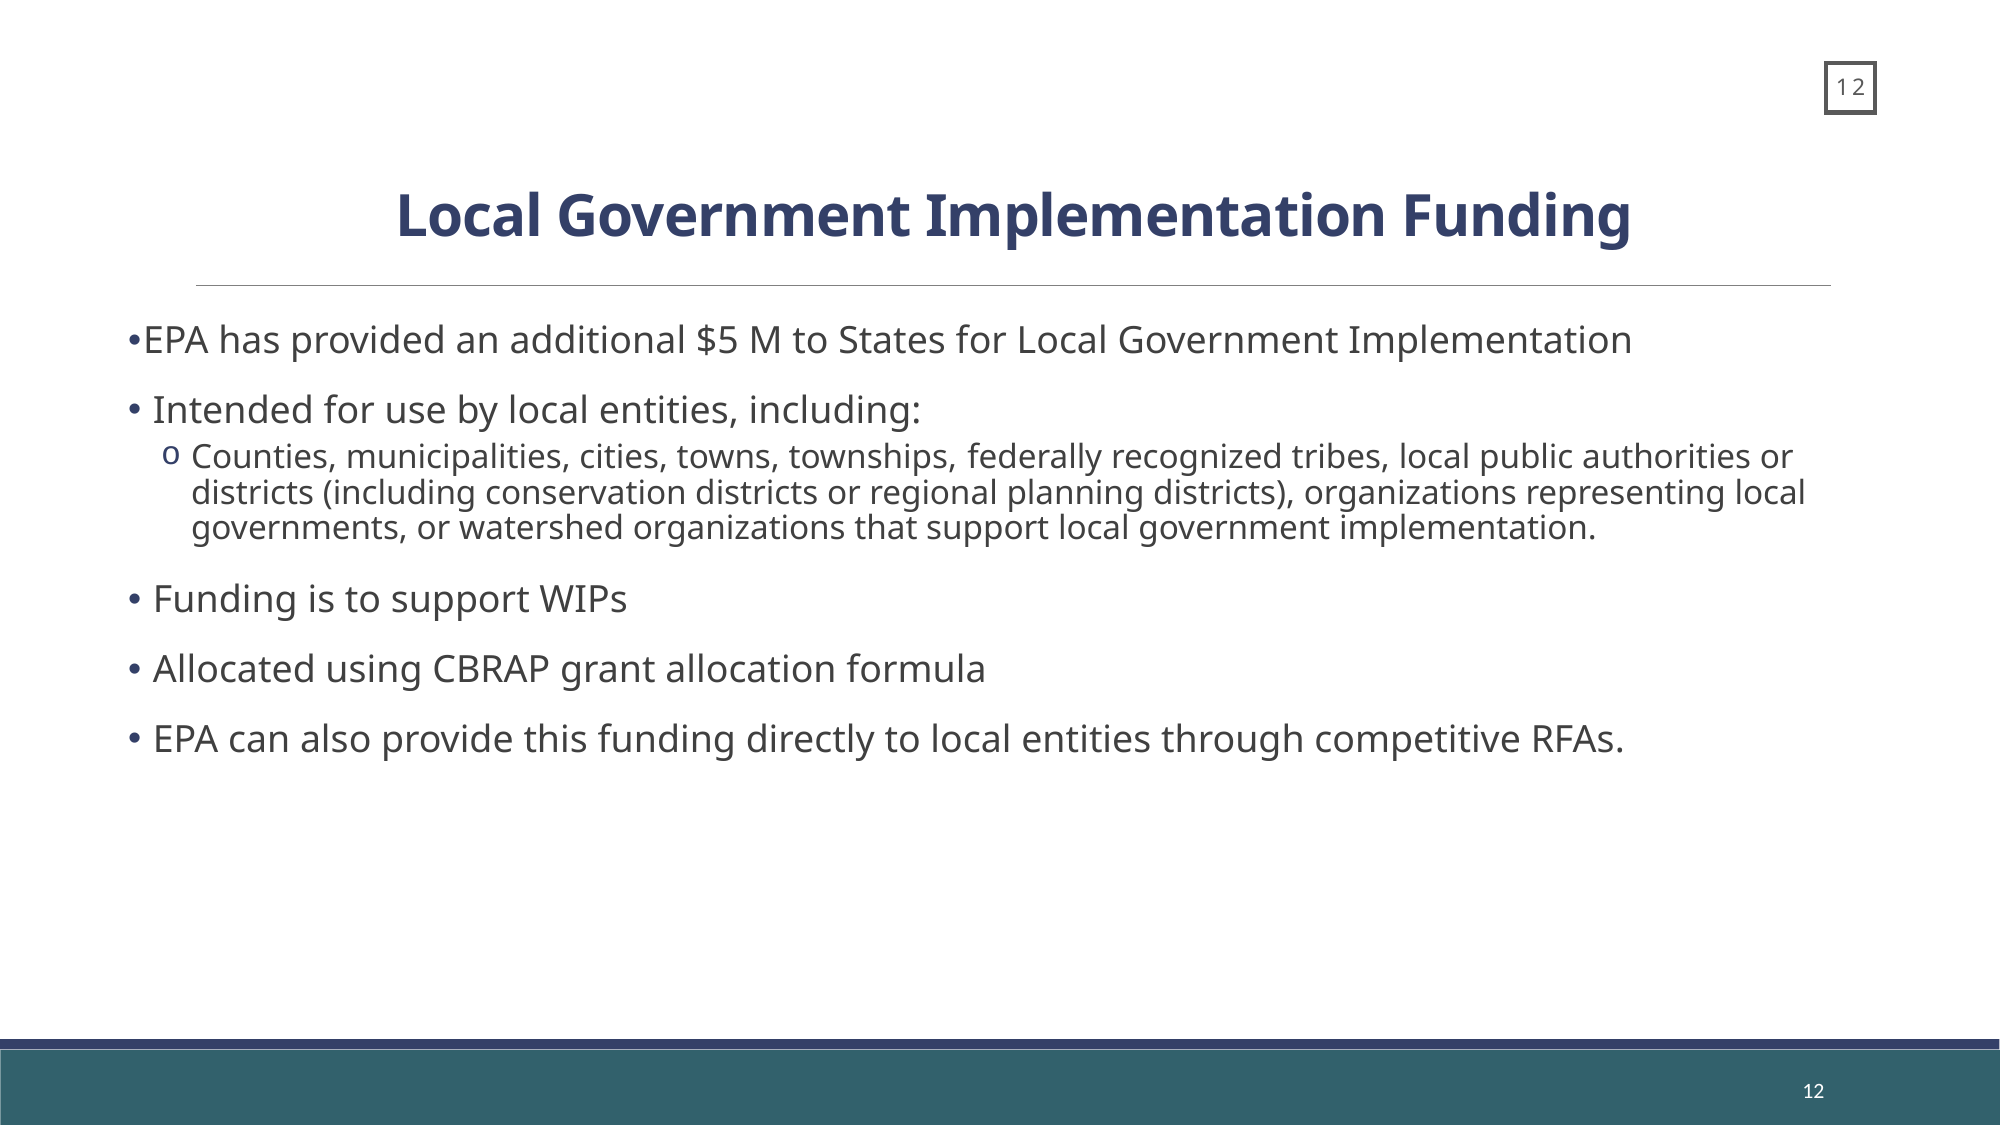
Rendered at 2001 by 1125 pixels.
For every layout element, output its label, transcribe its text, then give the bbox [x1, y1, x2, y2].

list EPA has provided an additional $5 M to States for Local Government Implementation Intended for use by local entities, including: Counties, municipalities, cities, towns, townships, federally recognized tribes, local public authorities or districts (including conservation districts or regional planning districts), organizations representing local governments, or watershed organizations that support local government implementation. Funding is to support WIPs Allocated using CBRAP grant allocation formula EPA can also provide this funding directly to local entities through competitive RFAs. [128, 313, 1869, 1003]
title Local Government Implementation Funding [189, 131, 1840, 257]
slide_number 12 [1624, 1059, 1840, 1120]
